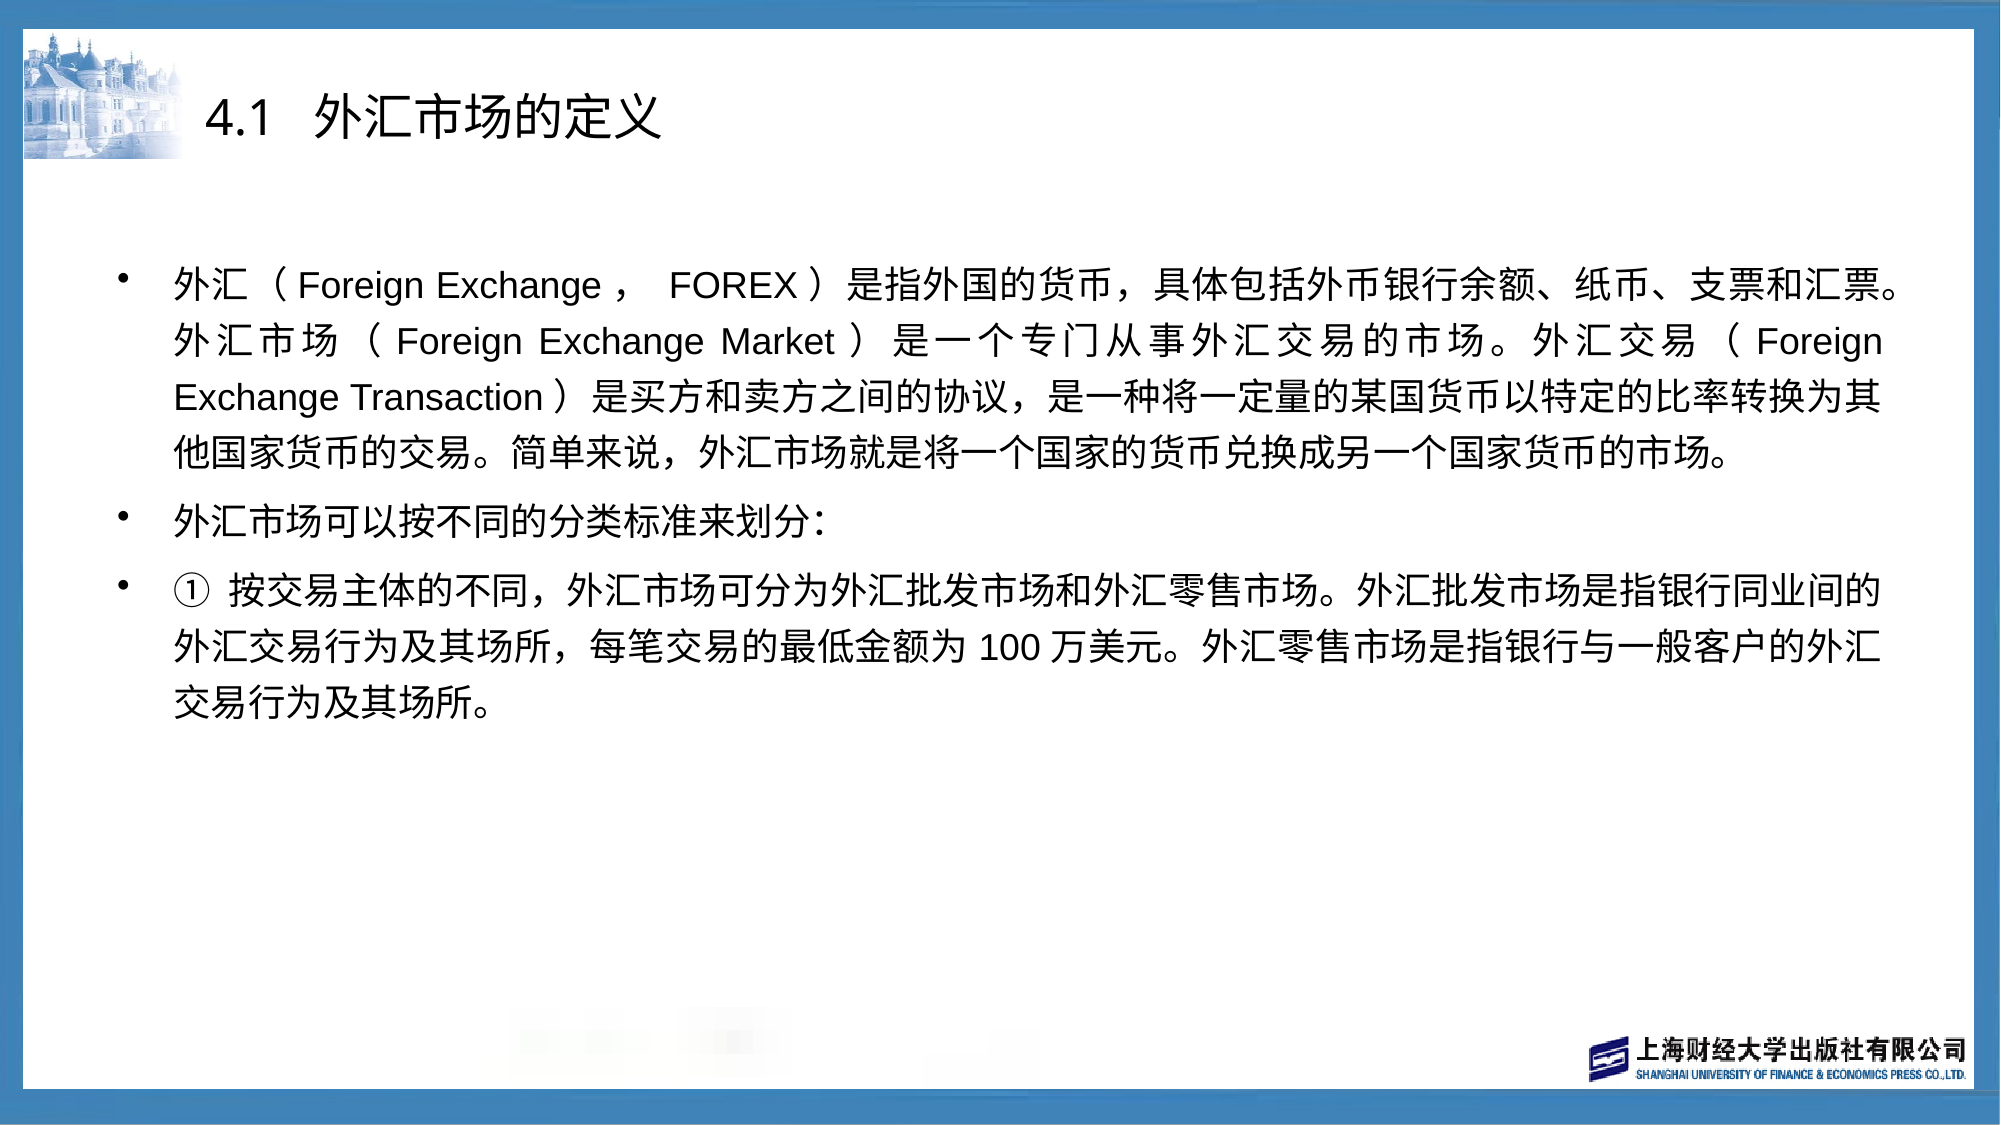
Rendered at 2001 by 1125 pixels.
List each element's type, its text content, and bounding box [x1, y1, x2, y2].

list 外汇（Foreign Exchange， FOREX）是指外国的货币，具体包括外币银行余额、纸币、支票和汇票。外汇市场（Foreign Exchange Market）是一个专门从事外汇交易的市场。外汇交易（Foreign Exchange Transaction）是买方和卖方之间的协议，是一种将一定量的某国货币以特定的比率转换为其他国家货币的交易。简单来说，外汇市场就是将一个国家的货币兑换成另一个国家货币的市场。 外汇市场可以按不同的分类标准来划分： ① 按交易主体的不同，外汇市场可分为外汇批发市场和外汇零售市场。外汇批发市场是指银行同业间的外汇交易行为及其场所，每笔交易的最低金额为100万美元。外汇零售市场是指银行与一般客户的外汇交易行为及其场所。 [102, 241, 1898, 1065]
picture [0, 0, 2001, 1125]
title 4.1 外汇市场的定义 [190, 64, 1547, 168]
